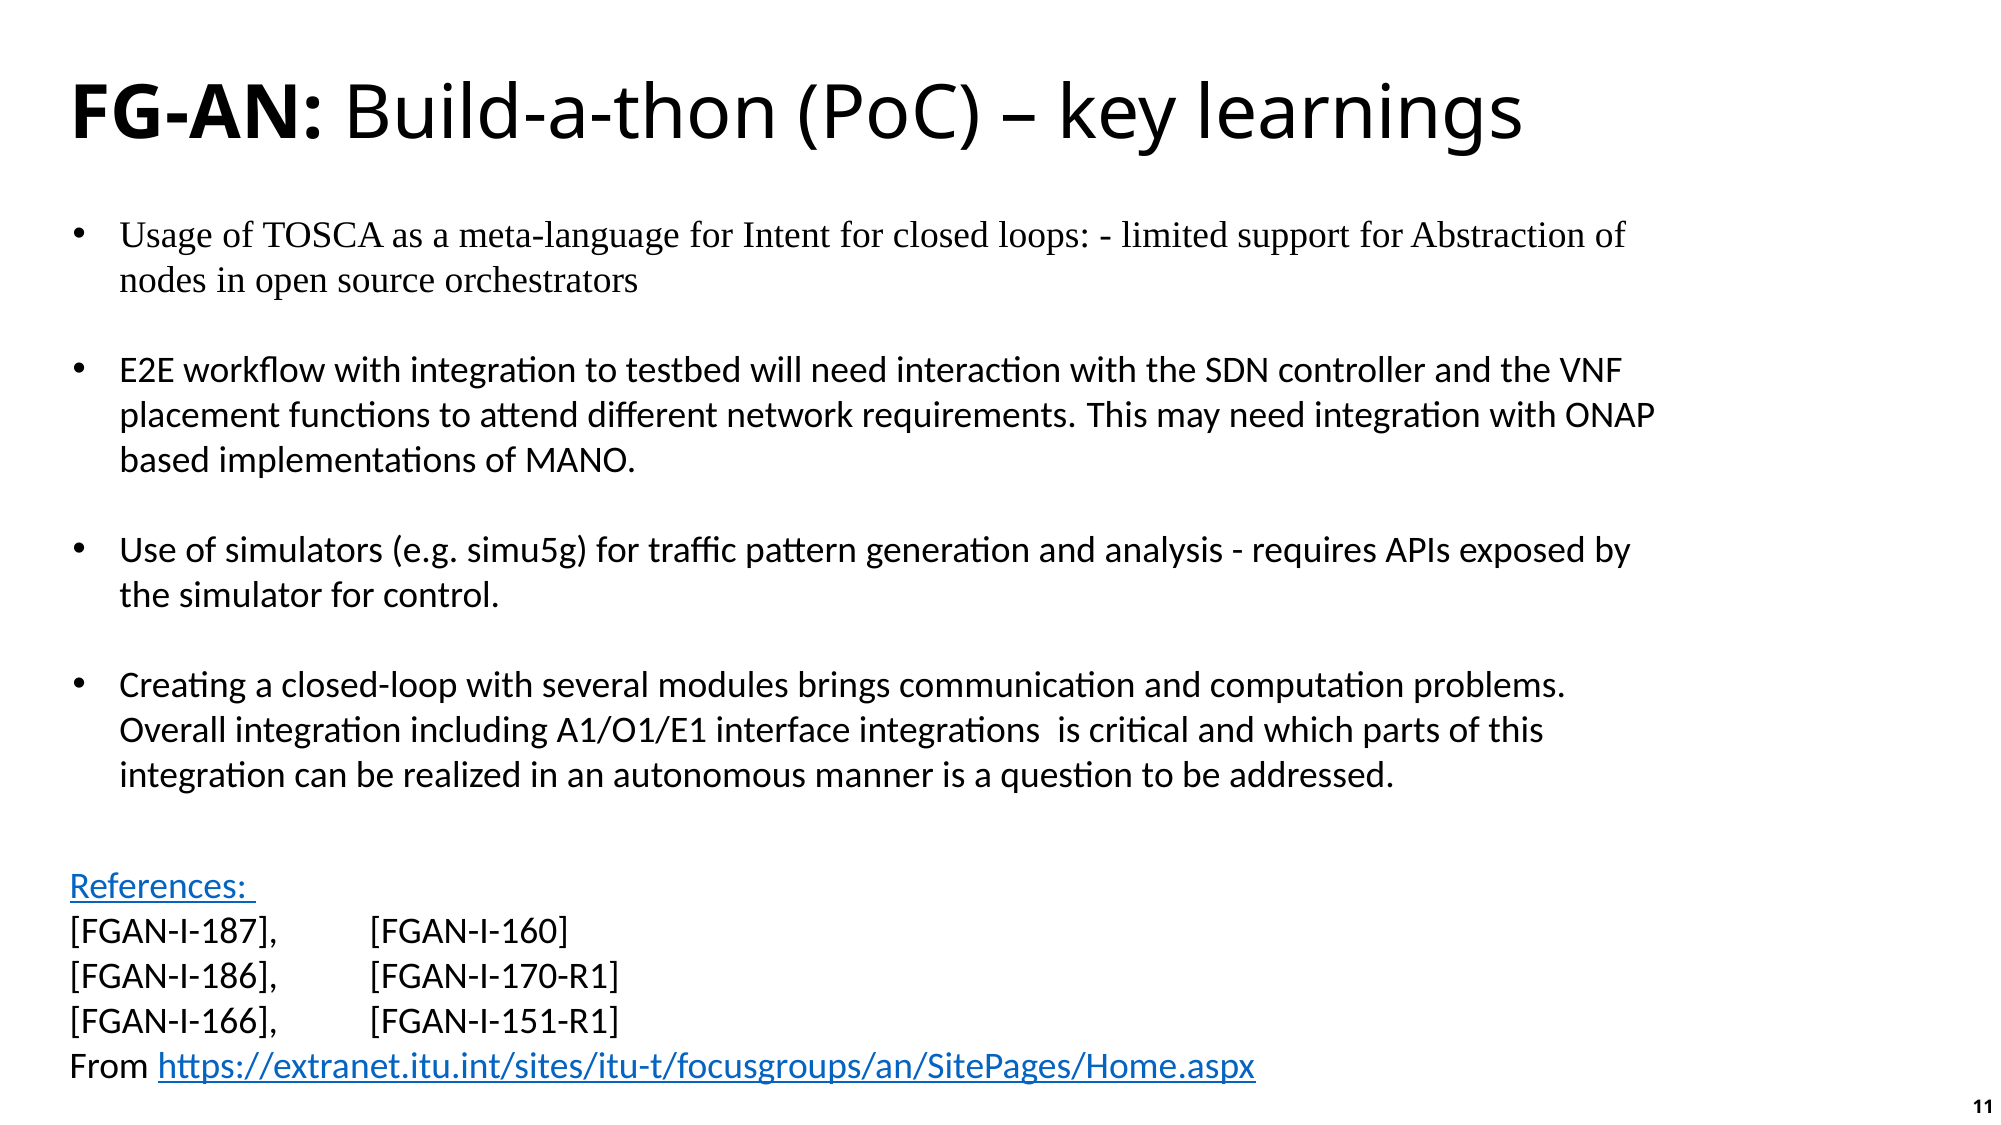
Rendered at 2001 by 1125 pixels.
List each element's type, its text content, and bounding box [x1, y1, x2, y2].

text_box Usage of TOSCA as a meta-language for Intent for closed loops: - limited support for Abstraction of nodes in open source orchestrators E2E workflow with integration to testbed will need interaction with the SDN controller and the VNF placement functions to attend different network requirements. This may need integration with ONAP based implementations of MANO. Use of simulators (e.g. simu5g) for traffic pattern generation and analysis - requires APIs exposed by the simulator for control. Creating a closed-loop with several modules brings communication and computation problems. Overall integration including A1/O1/E1 interface integrations is critical and which parts of this integration can be realized in an autonomous manner is a question to be addressed. [57, 202, 1674, 847]
text_box FG-AN: Build-a-thon (PoC) – key learnings [54, 14, 1945, 203]
text_box References: [FGAN-I-187], [FGAN-I-160] [FGAN-I-186], [FGAN-I-170-R1] [FGAN-I-166], [FGAN-I-151-R1] From https://extranet.itu.int/sites/itu-t/focusgroups/an/SitePages/Home.aspx [54, 853, 1671, 1094]
